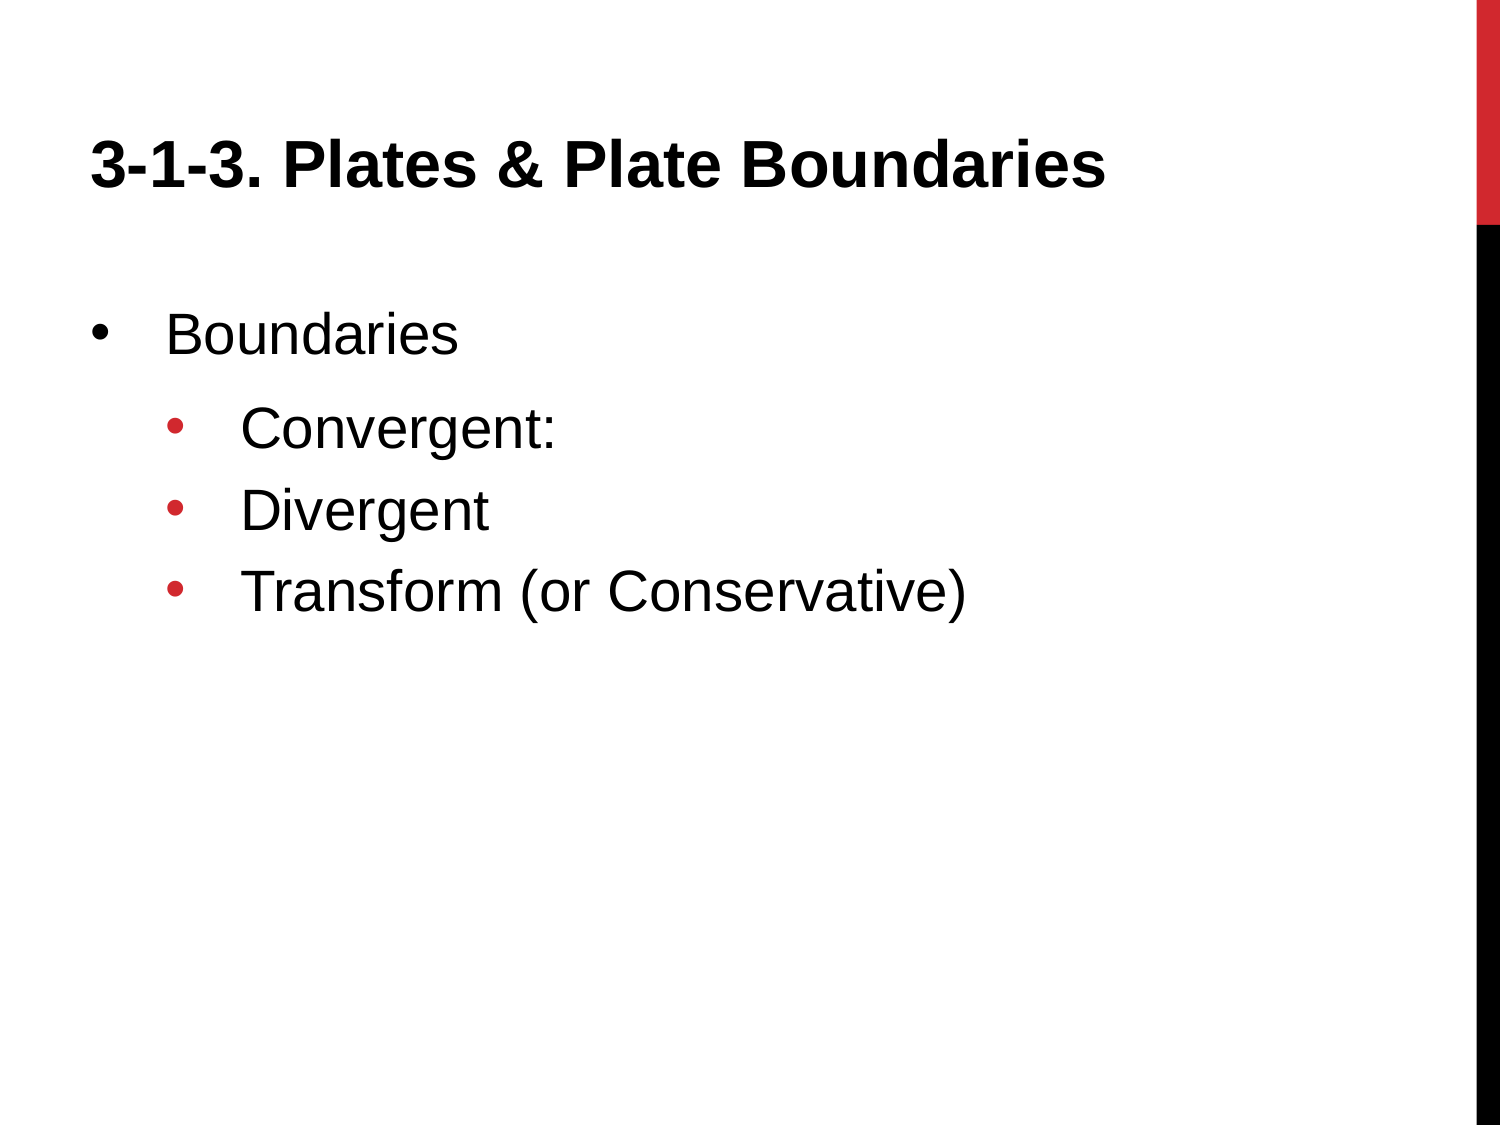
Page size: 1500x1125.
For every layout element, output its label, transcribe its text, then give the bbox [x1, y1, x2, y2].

list 3-1-3. Plates & Plate Boundaries Boundaries Convergent: Divergent Transform (or Conservative) [75, 113, 1325, 1005]
